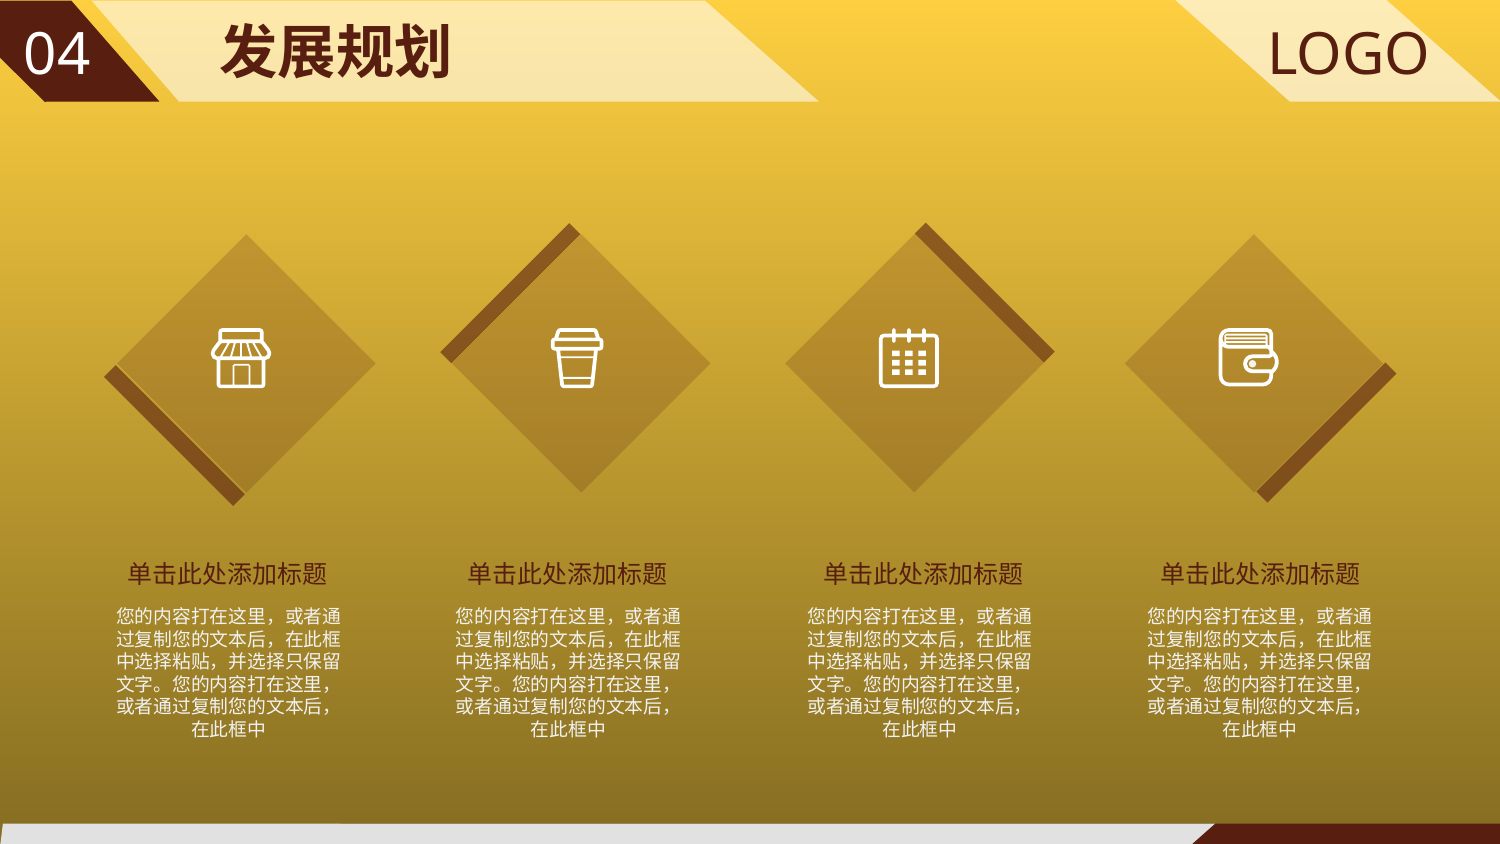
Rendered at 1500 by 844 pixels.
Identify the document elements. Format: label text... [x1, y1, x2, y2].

text_box [1279, 50, 1500, 103]
text_box 04 [9, 8, 106, 94]
text_box [1195, 822, 1500, 844]
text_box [1124, 272, 1418, 748]
text_box [89, 0, 822, 103]
text_box LOGO [1252, 8, 1445, 94]
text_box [785, 201, 1055, 748]
text_box [0, 0, 80, 69]
text_box [35, 38, 162, 103]
text_box [1173, 0, 1398, 70]
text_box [93, 272, 364, 748]
text_box 发展规划 [204, 8, 468, 93]
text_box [418, 272, 704, 748]
text_box [0, 822, 1218, 844]
